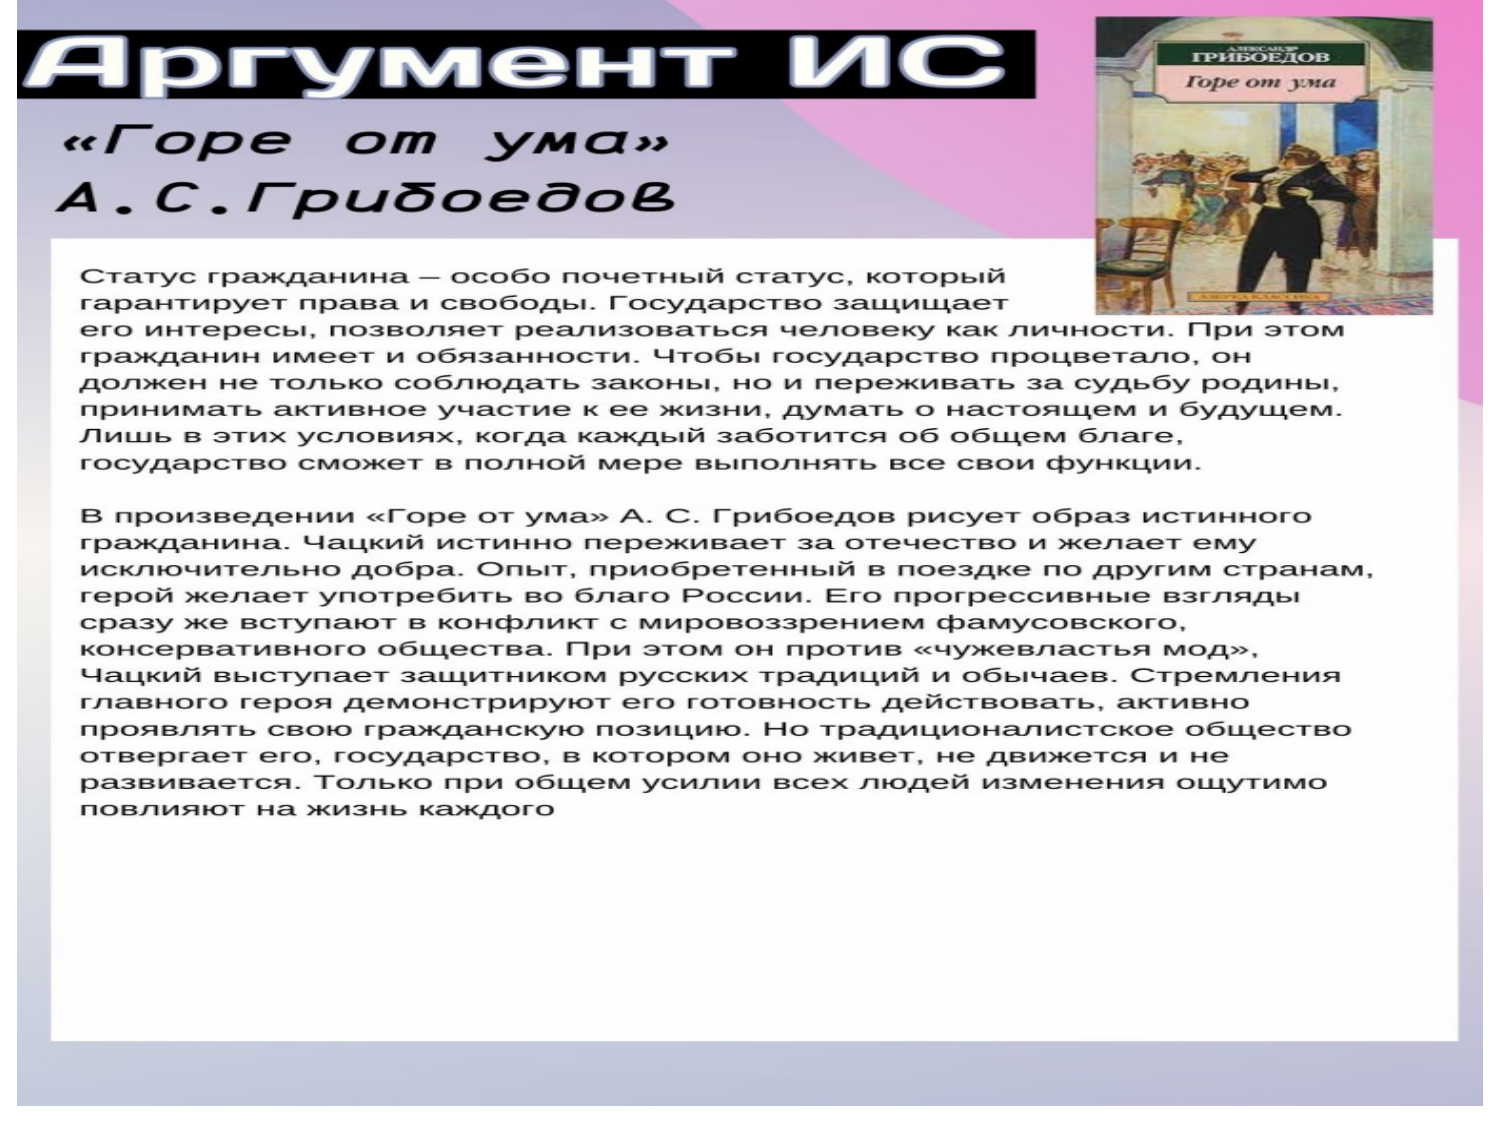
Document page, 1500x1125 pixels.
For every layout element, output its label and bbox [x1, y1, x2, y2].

list [17, 0, 1483, 1107]
